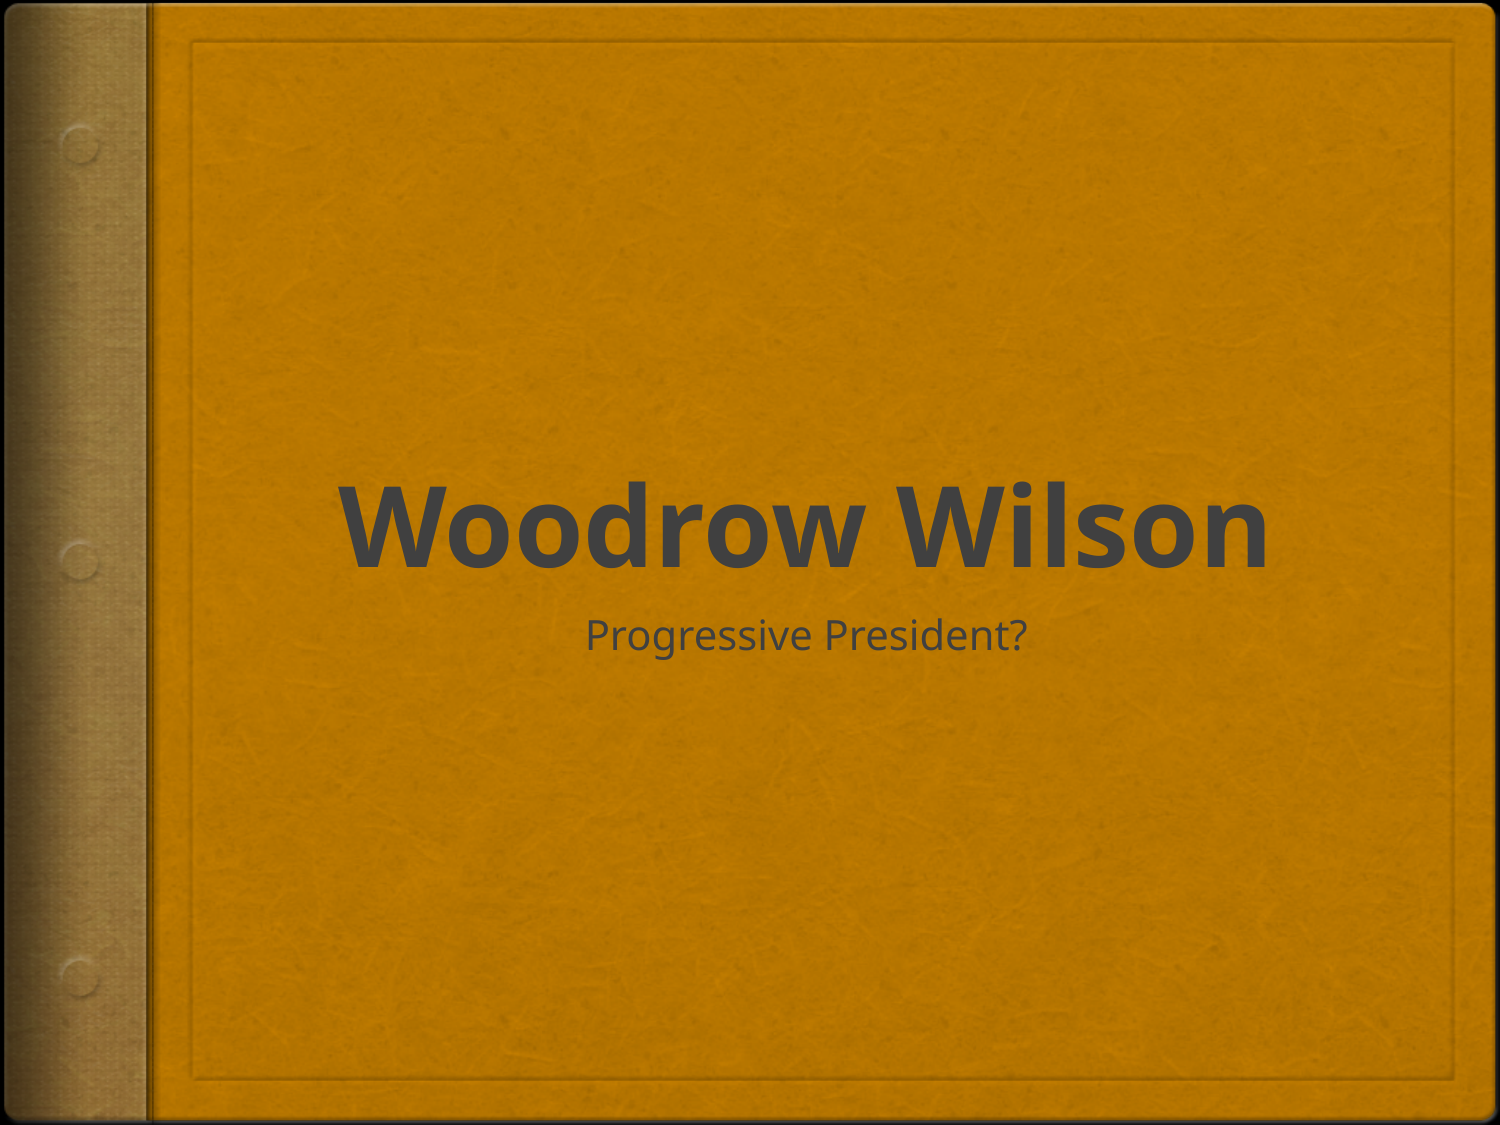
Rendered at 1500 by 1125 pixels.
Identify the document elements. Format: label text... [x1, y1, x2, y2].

subtitle Progressive President? [225, 601, 1388, 889]
picture [0, 0, 1500, 1125]
title Woodrow Wilson [225, 294, 1388, 598]
